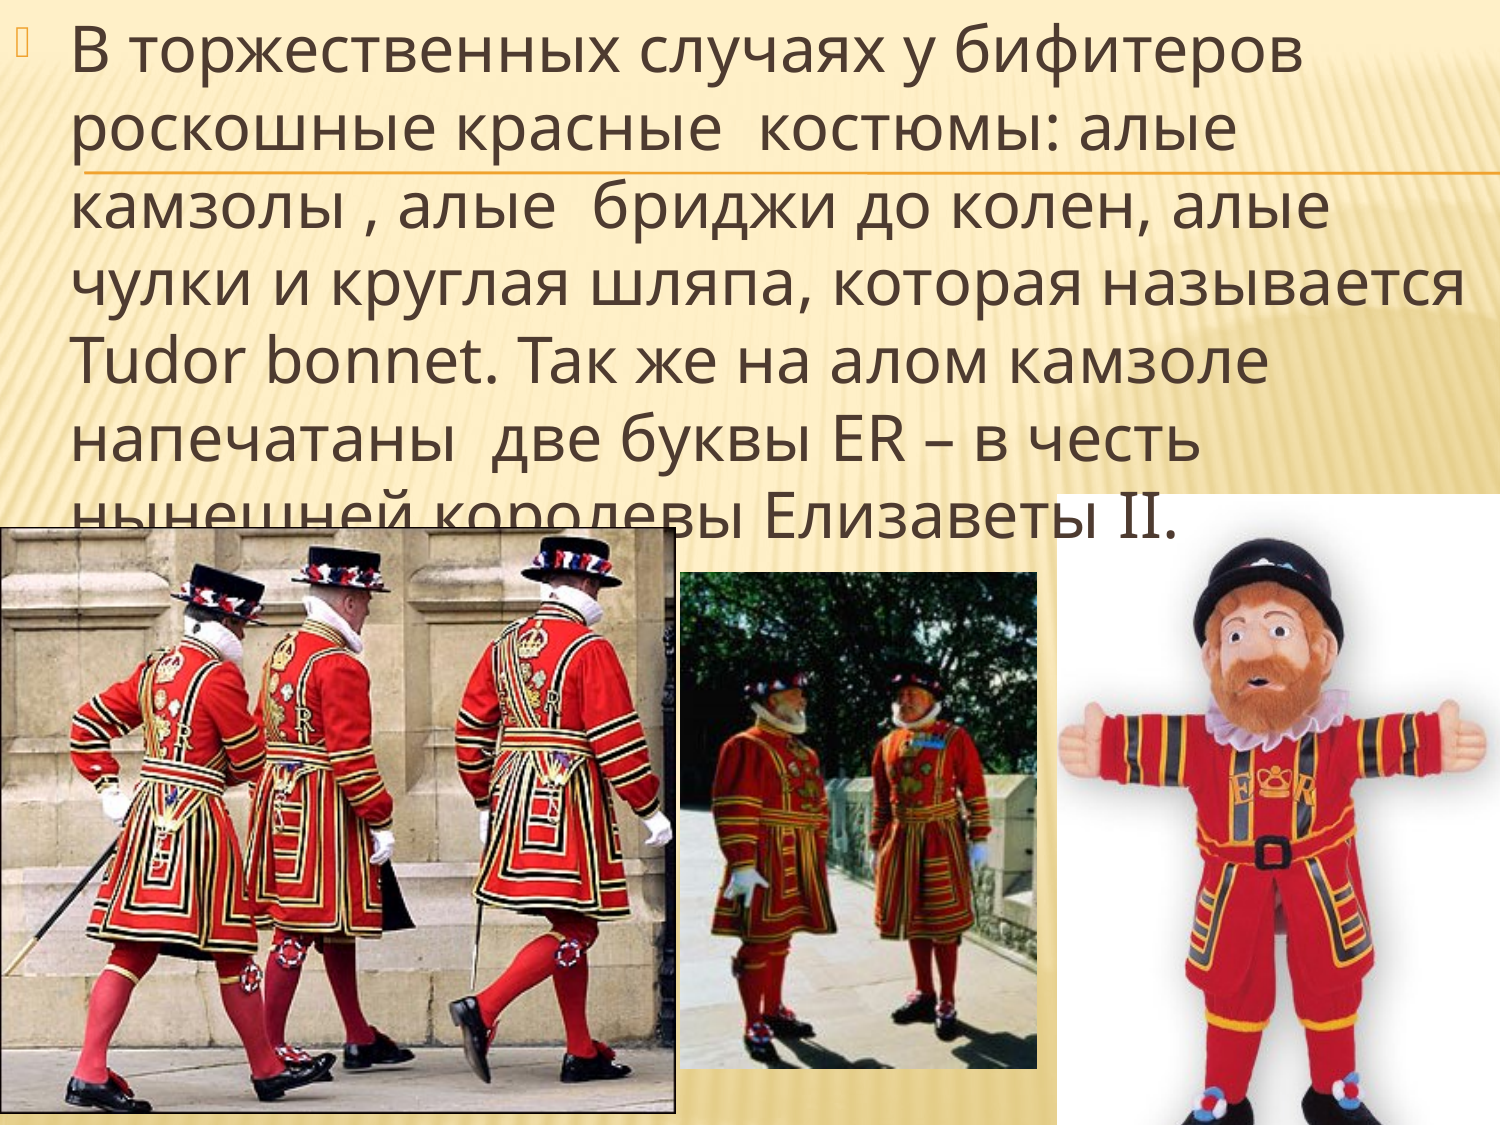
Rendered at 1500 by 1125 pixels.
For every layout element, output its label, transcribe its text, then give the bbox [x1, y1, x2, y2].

list В торжественных случаях у бифитеров роскошные красные костюмы: алые камзолы , алые бриджи до колен, алые чулки и круглая шляпа, которая называется Tudor bonnet. Так же на алом камзоле напечатаны две буквы ER – в честь нынешней королевы Елизаветы II. [0, 0, 1500, 563]
picture [679, 572, 1038, 1069]
picture [1056, 467, 1500, 1125]
picture [0, 526, 676, 1114]
